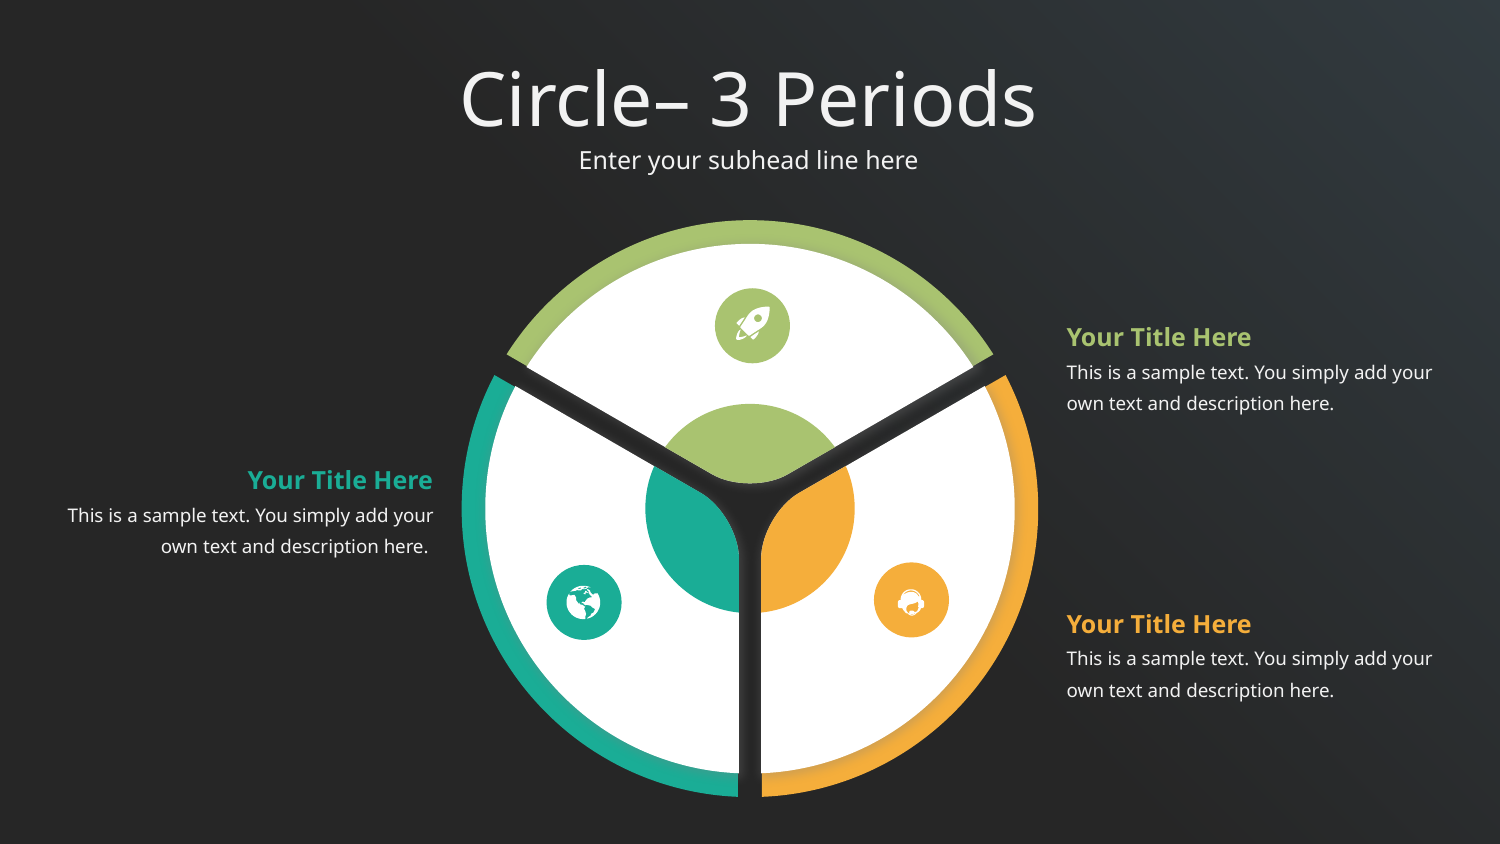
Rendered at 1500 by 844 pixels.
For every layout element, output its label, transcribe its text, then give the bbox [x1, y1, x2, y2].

text_box Your Title Here This is a sample text. You simply add your own text and description here. [63, 452, 434, 558]
text_box Your Title Here This is a sample text. You simply add your own text and description here. [1066, 309, 1437, 415]
list Enter your subhead line here [62, 144, 1436, 174]
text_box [566, 585, 601, 620]
title Circle– 3 Periods [62, 55, 1436, 138]
text_box Your Title Here This is a sample text. You simply add your own text and description here. [1066, 596, 1437, 701]
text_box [735, 306, 770, 341]
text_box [461, 219, 1039, 798]
